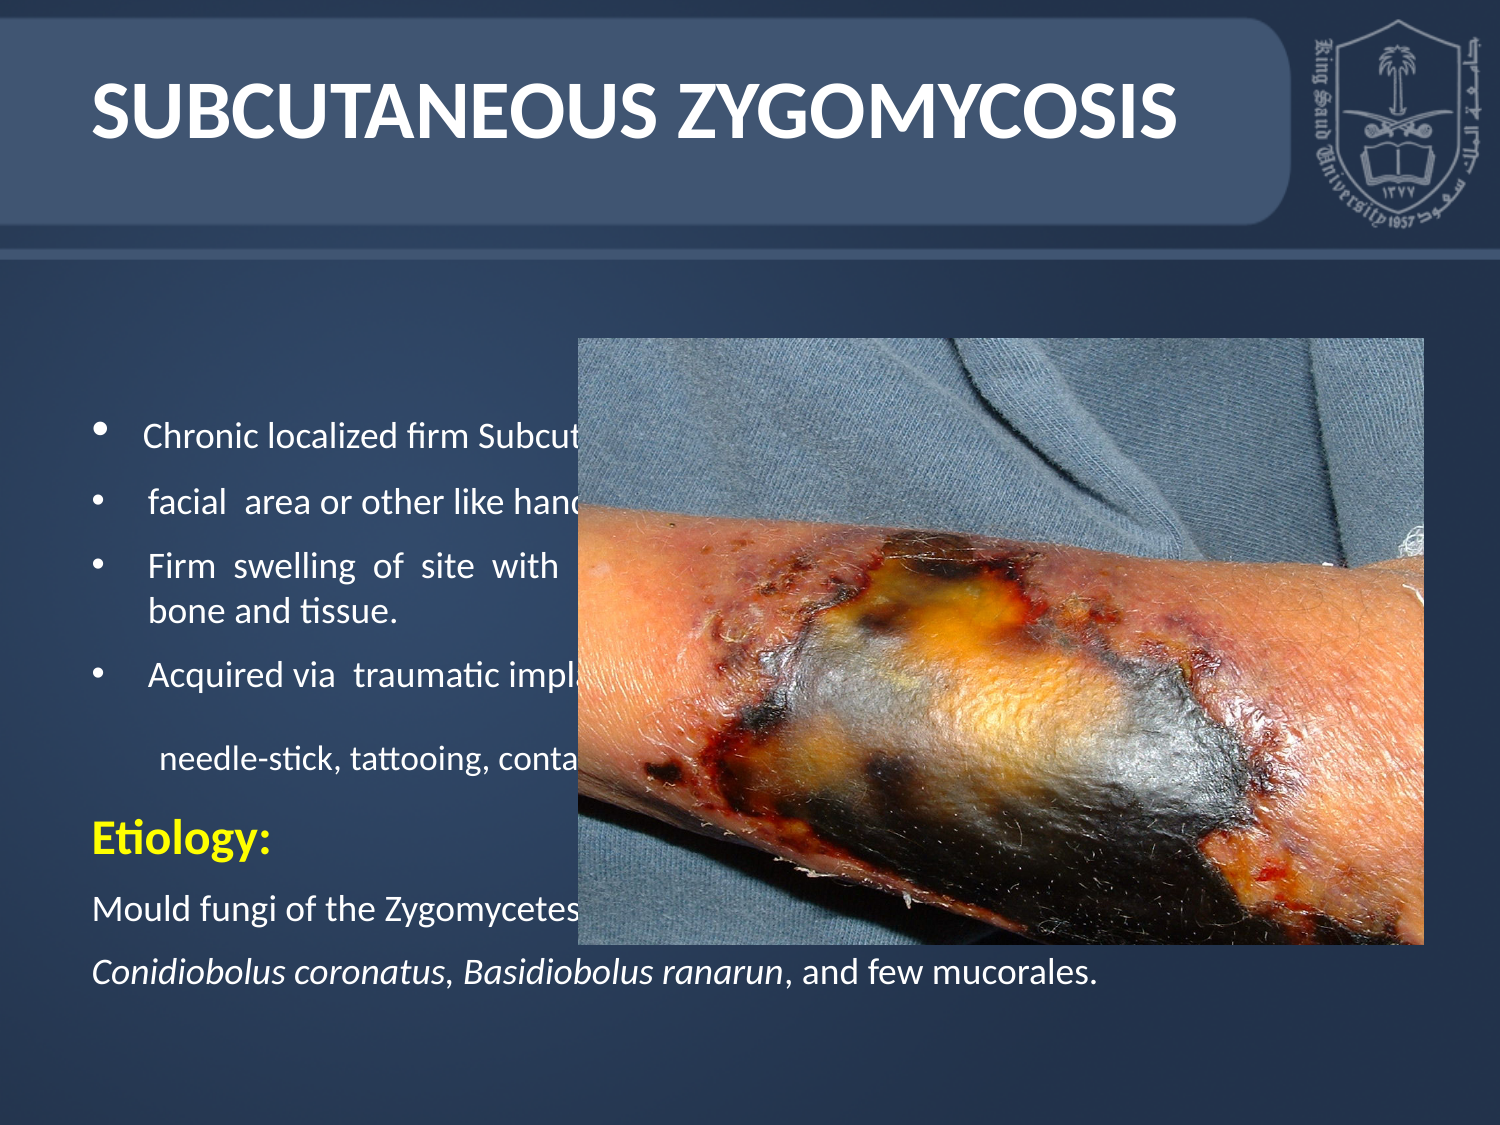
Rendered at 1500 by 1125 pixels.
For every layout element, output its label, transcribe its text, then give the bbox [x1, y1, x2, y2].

title Subcutaneous zygomycosis [76, 47, 1352, 138]
list Chronic localized firm Subcutaneous masses facial area or other like hand, arm, leg, thigh. Firm swelling of site with intact skin-Distortion. Direct spread to adjacent bone and tissue. Acquired via traumatic implantation of spores needle-stick, tattooing, contaminated surgical dressings, burn wound Etiology: Mould fungi of the Zygomycetes, Entomophthorales Conidiobolus coronatus, Basidiobolus ranarun, and few mucorales. [76, 266, 1352, 1001]
picture [0, 0, 1500, 1125]
